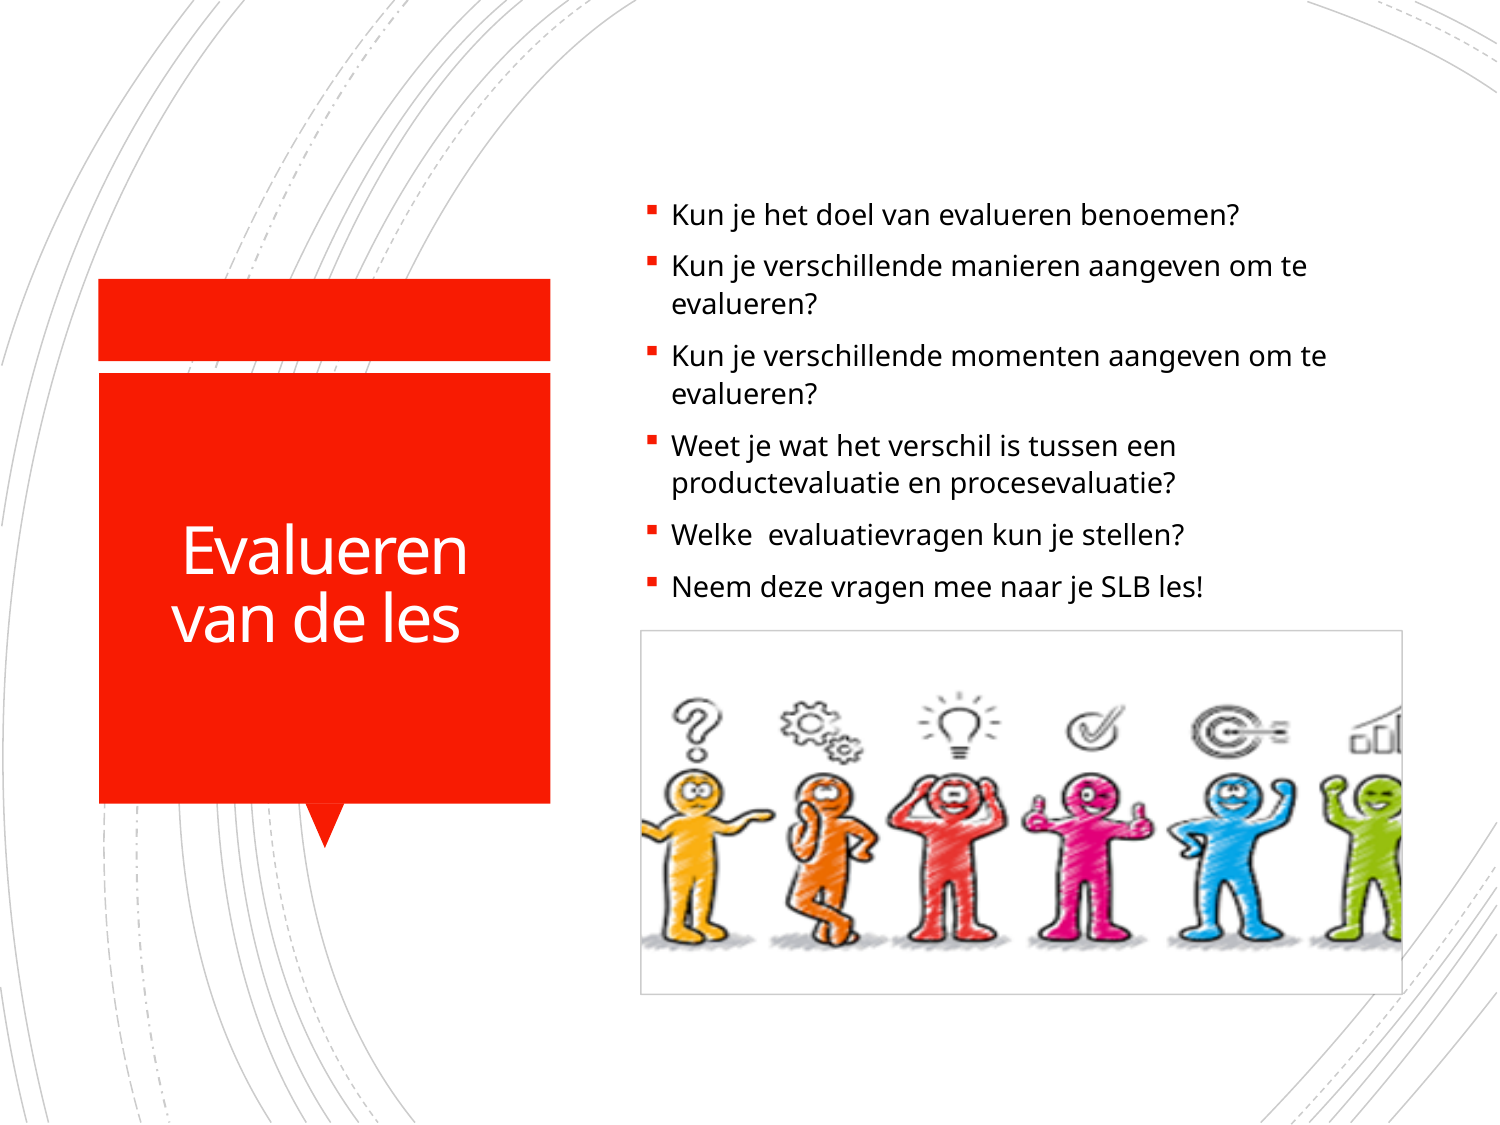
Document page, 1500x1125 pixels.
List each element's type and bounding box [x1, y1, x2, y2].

text_box [0, 0, 1498, 1125]
picture [641, 631, 1402, 994]
text_box [98, 278, 551, 849]
